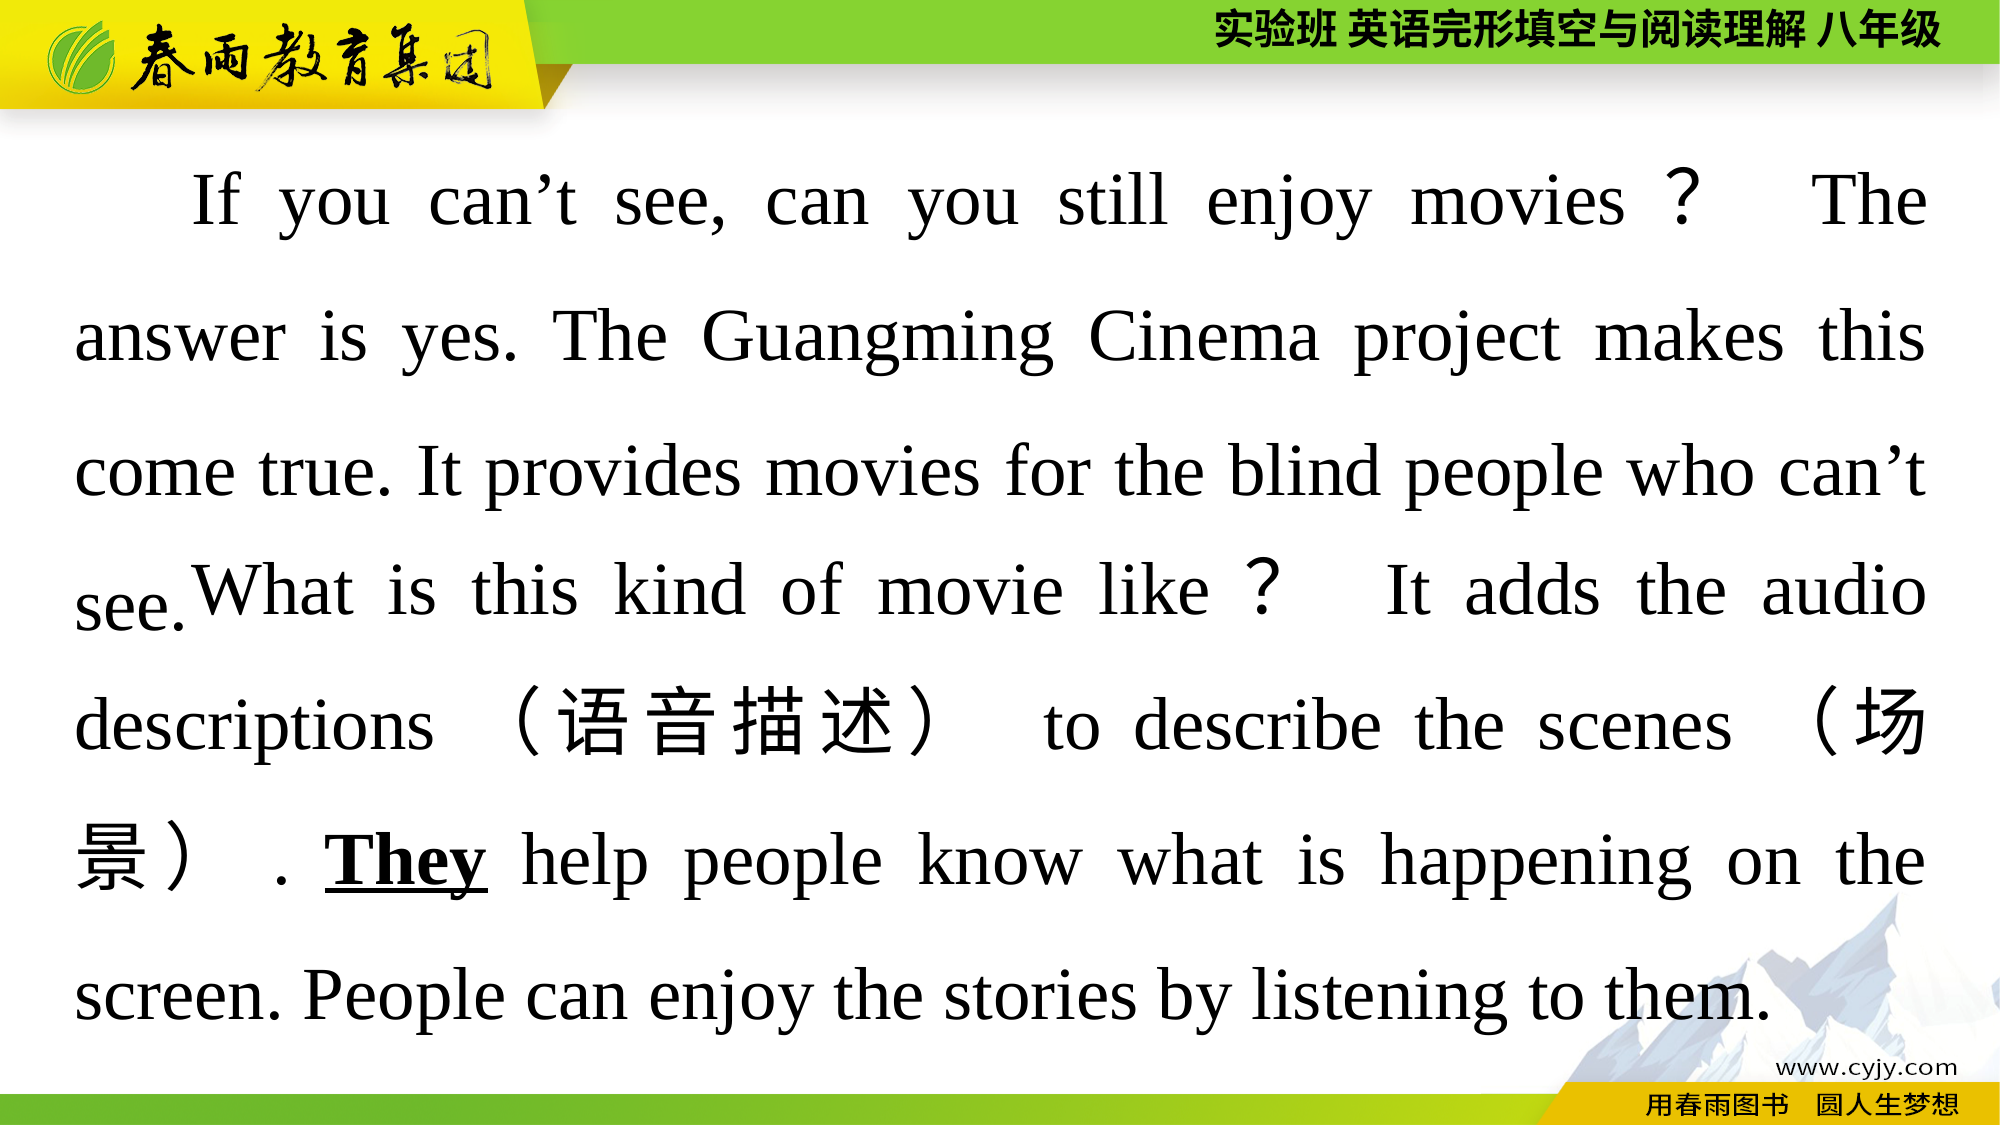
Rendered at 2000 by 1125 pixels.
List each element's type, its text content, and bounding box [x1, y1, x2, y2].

text_box What is this kind of movie like？ It adds the audio descriptions（语音描述） to describe the scenes（场景）. They help people know what is happening on the screen. People can enjoy the stories by listening to them. [59, 486, 1944, 1042]
picture [0, 0, 2000, 1125]
list If you can’t see, can you still enjoy movies？ The answer is yes. The Guangming Cinema project makes this come true. It provides movies for the blind people who can’t see. [59, 97, 1944, 486]
